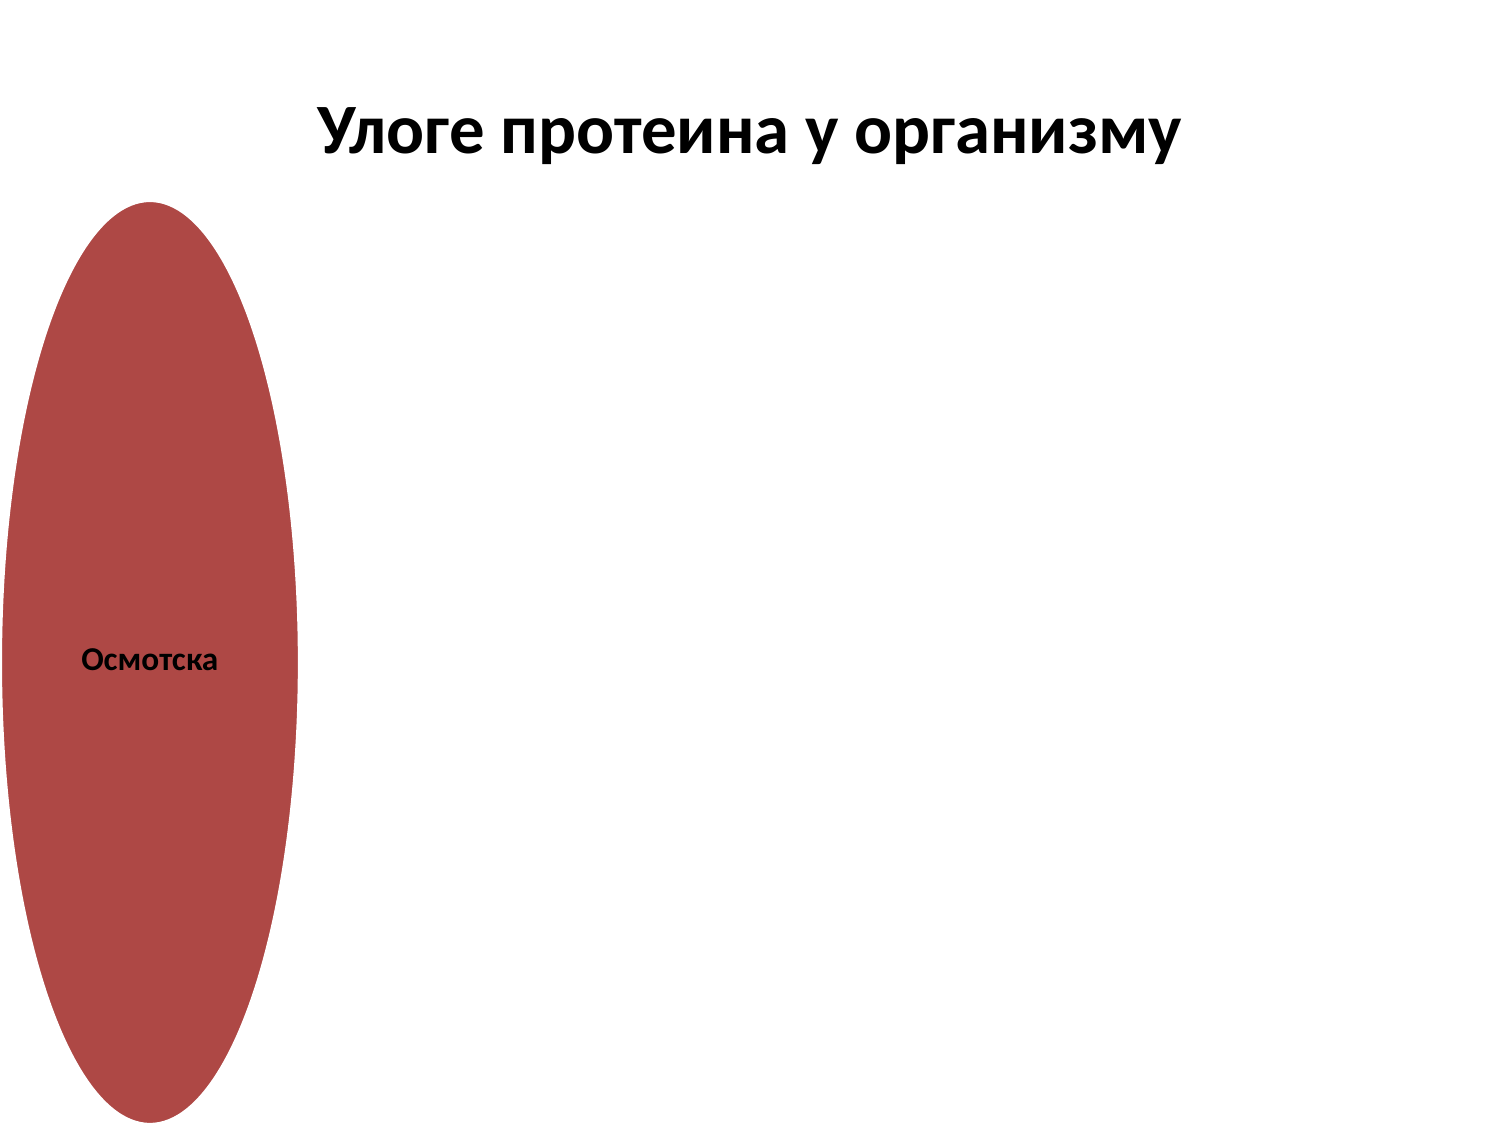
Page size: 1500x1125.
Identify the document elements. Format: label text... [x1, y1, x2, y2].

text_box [0, 199, 1500, 1125]
title Улоге протеина у организму [0, 0, 1500, 199]
